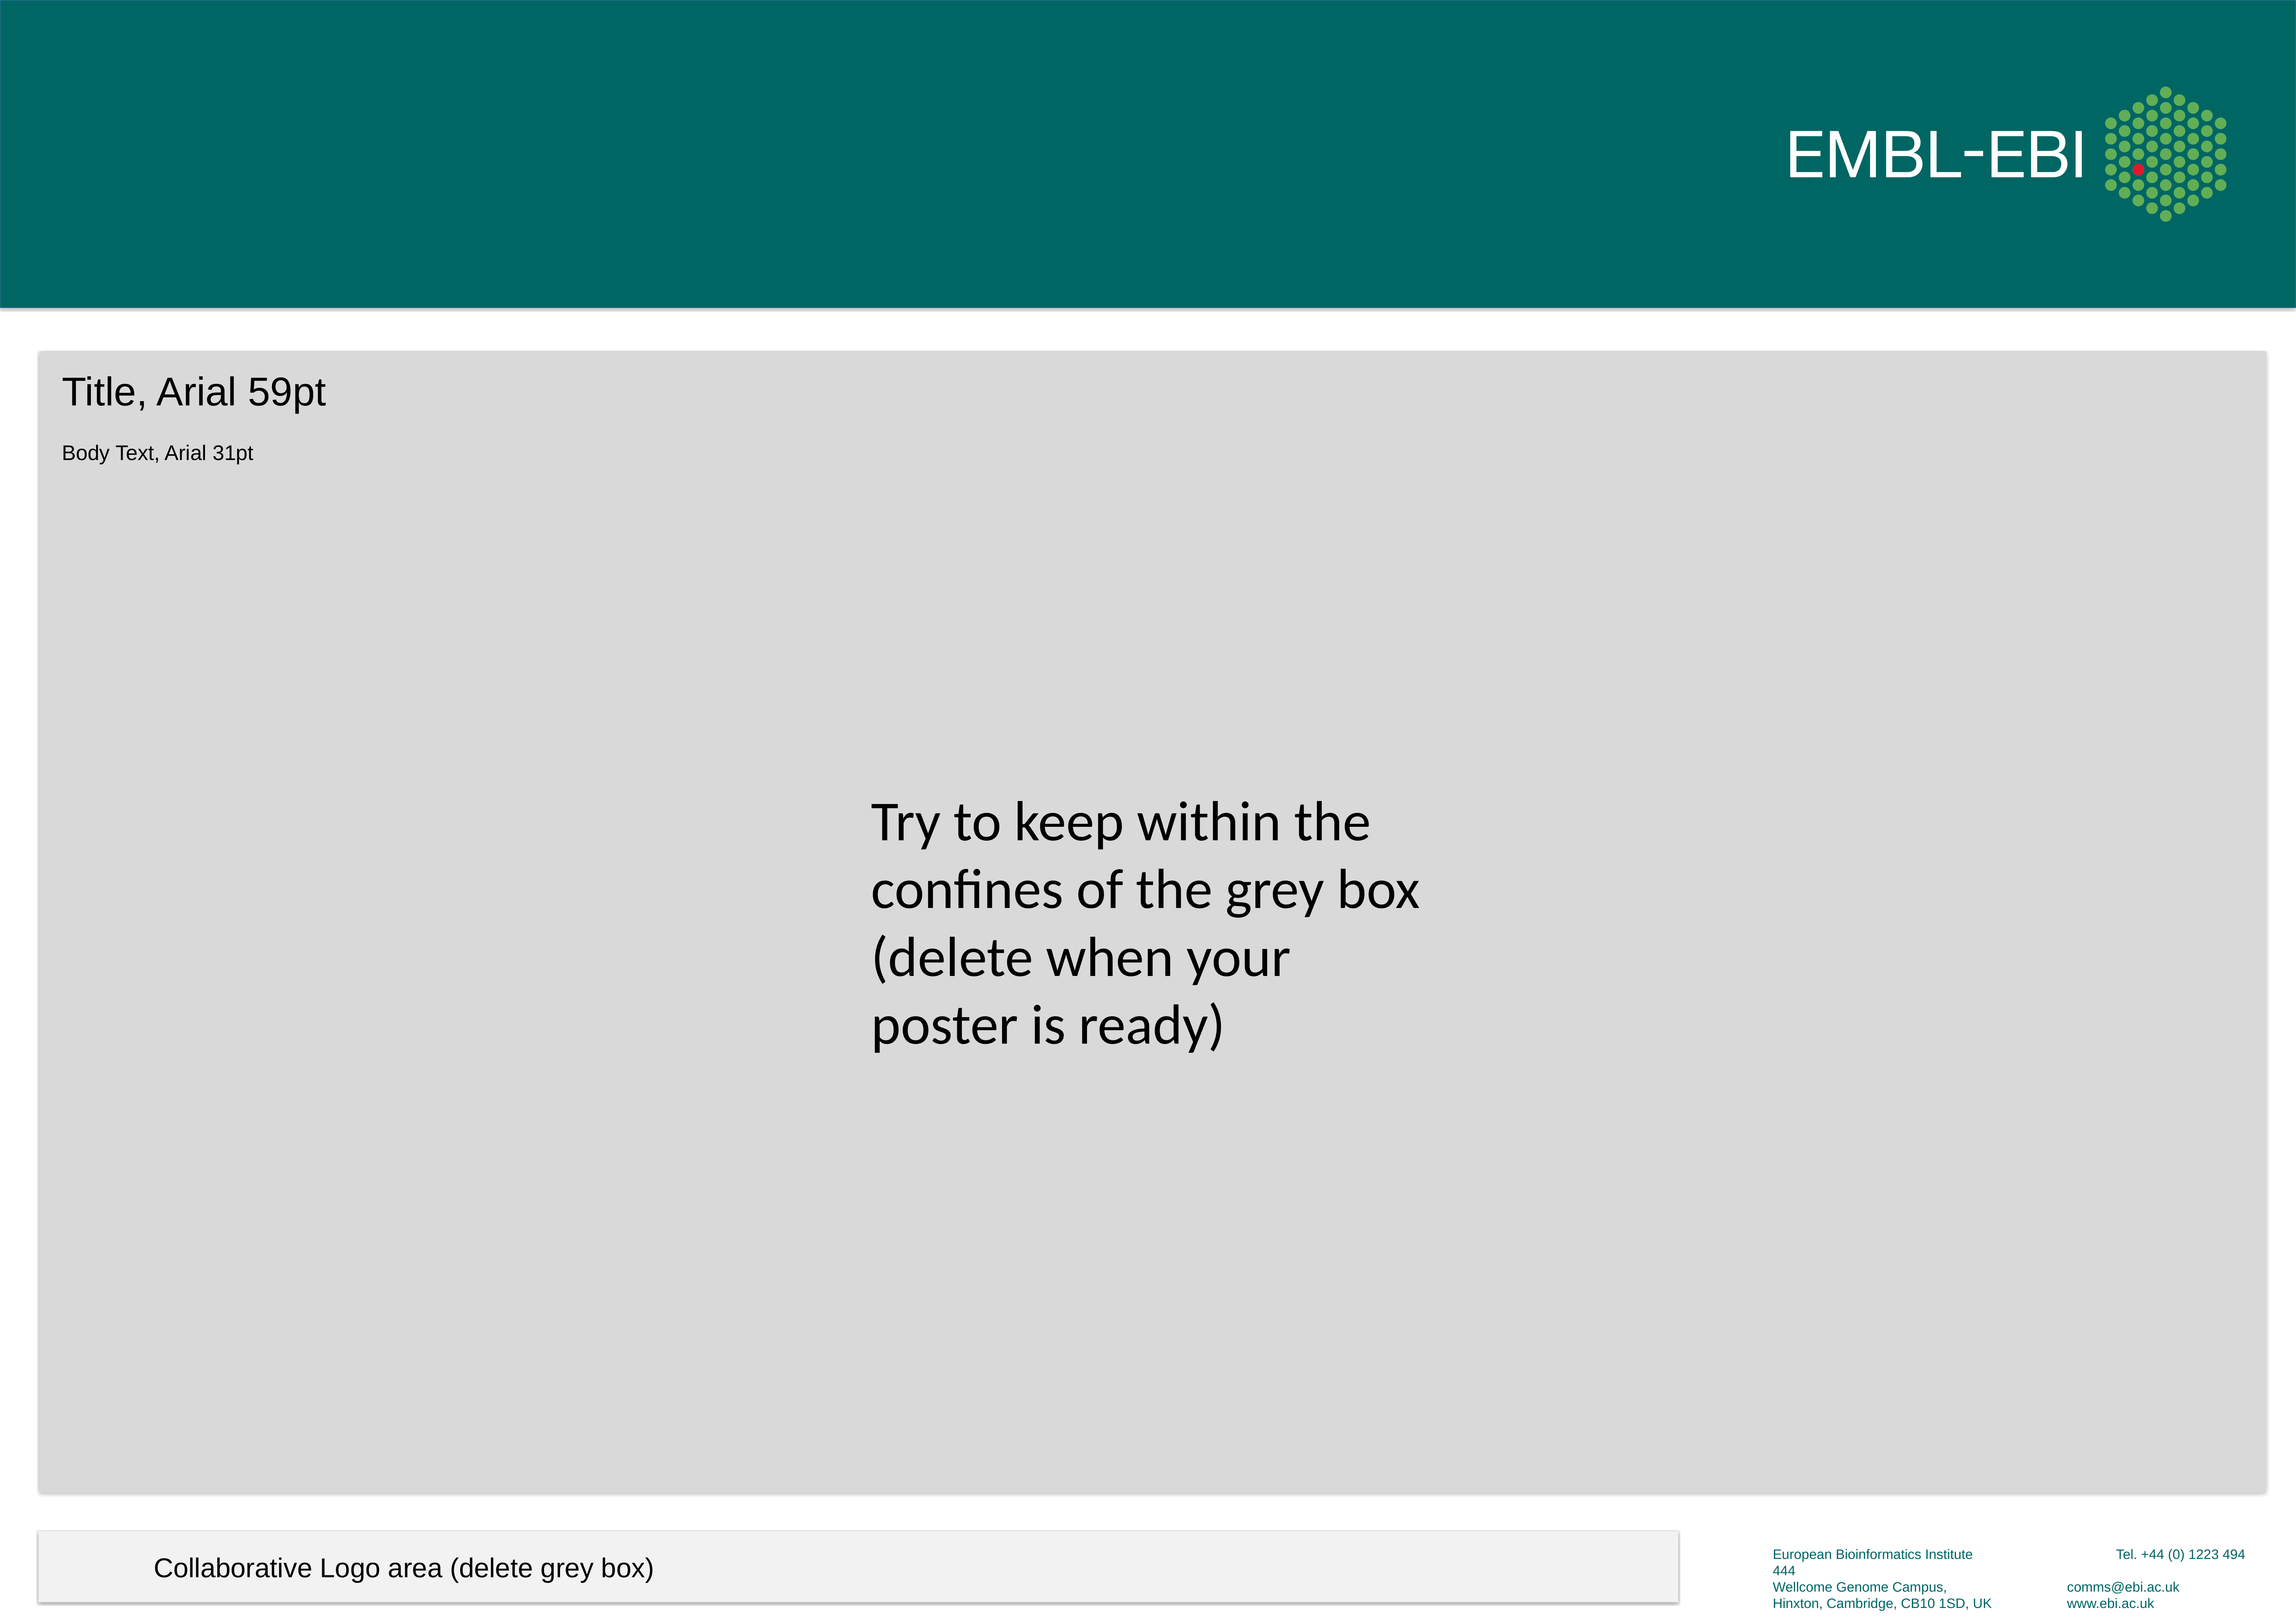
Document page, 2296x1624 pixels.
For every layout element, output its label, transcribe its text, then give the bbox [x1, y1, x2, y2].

text_box [39, 351, 2267, 1493]
text_box Try to keep within the confines of the grey box (delete when your poster is ready) [866, 781, 1430, 1058]
text_box Collaborative Logo area (delete grey box) [149, 1547, 914, 1585]
text_box Body Text, Arial 31pt [39, 428, 692, 477]
text_box [38, 1531, 1678, 1602]
text_box Title, Arial 59pt [40, 354, 692, 403]
picture [1790, 87, 2226, 222]
